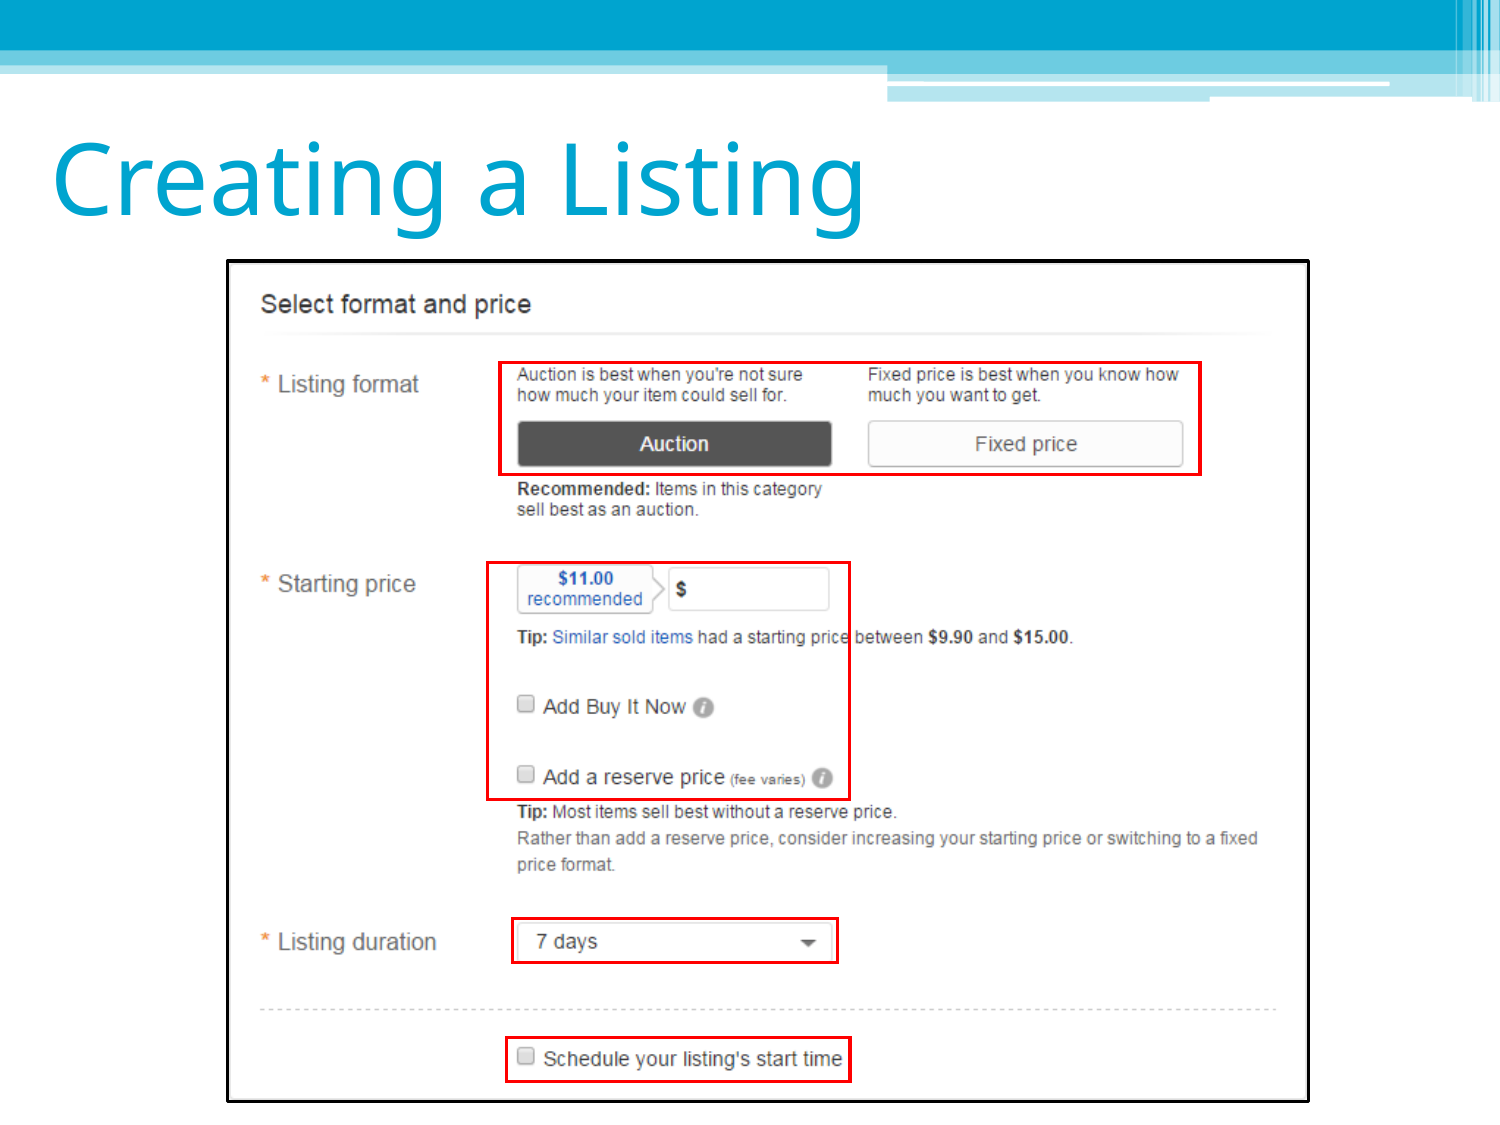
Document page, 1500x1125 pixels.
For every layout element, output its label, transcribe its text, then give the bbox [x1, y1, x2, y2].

picture [228, 262, 1307, 1100]
title Creating a Listing [35, 87, 1500, 263]
